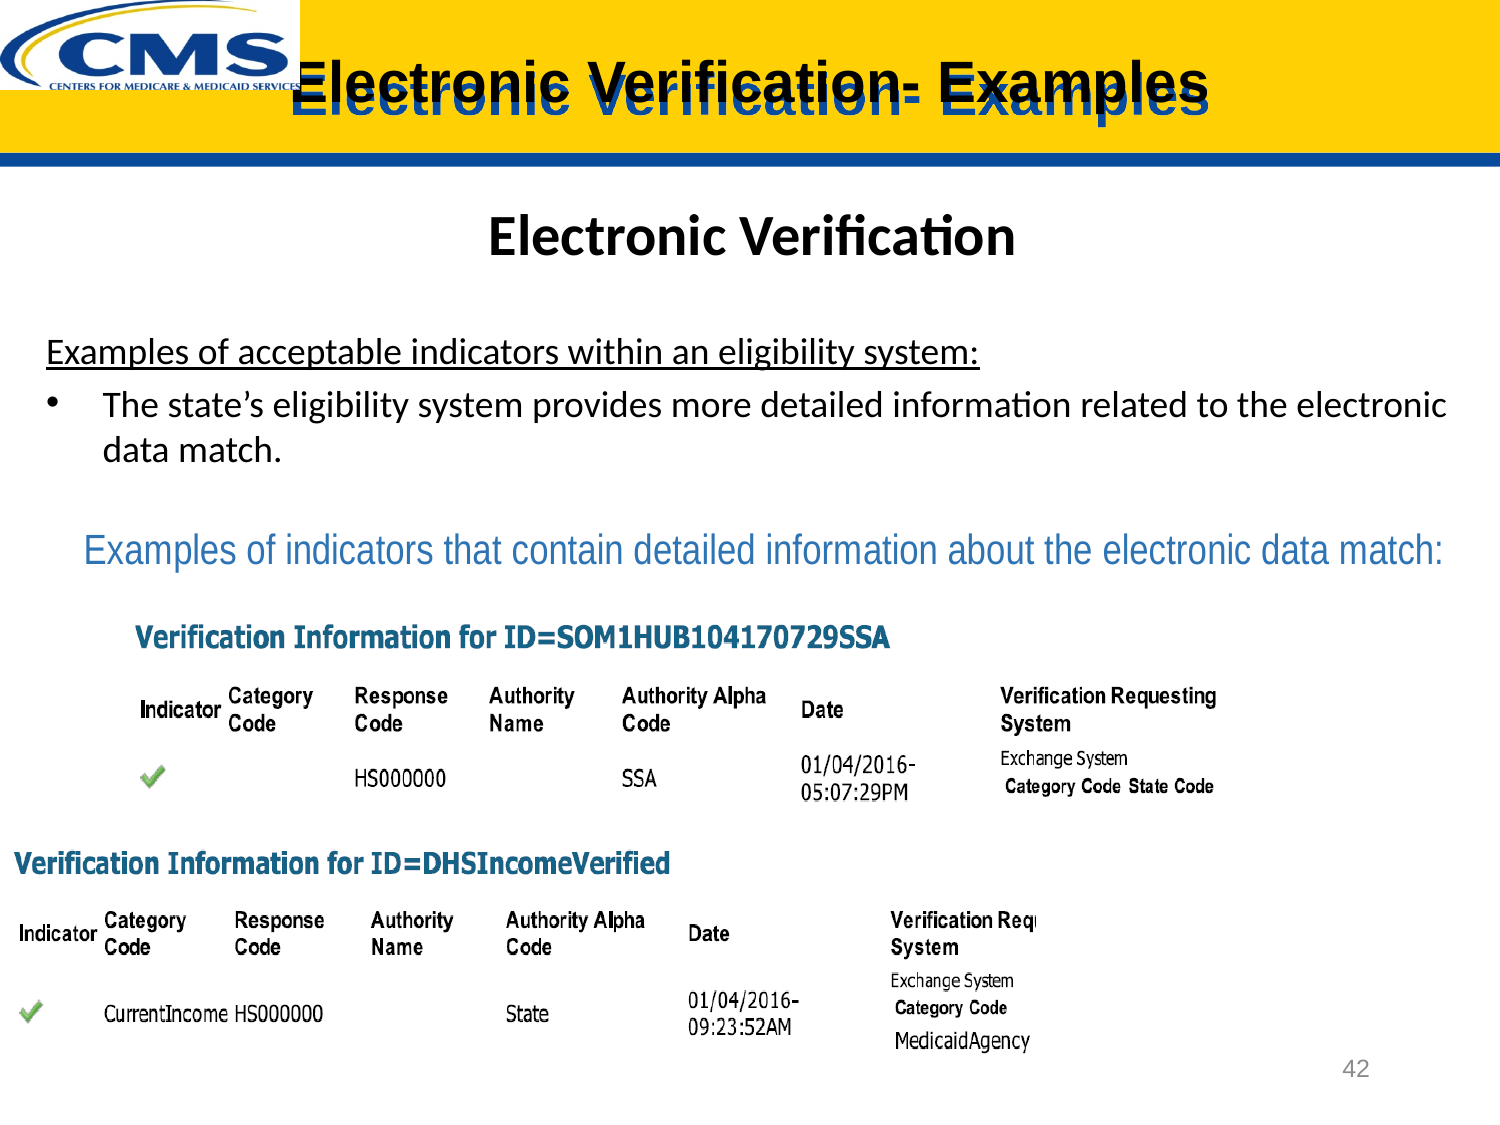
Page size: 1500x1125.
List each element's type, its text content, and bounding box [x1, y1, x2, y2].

picture [0, 524, 1495, 1098]
picture [0, 0, 300, 90]
list Electronic Verification Examples of acceptable indicators within an eligibility system: The state’s eligibility system provides more detailed information related to the electronic data match. [31, 189, 1475, 523]
title Electronic Verification- Examples [0, 22, 1500, 137]
